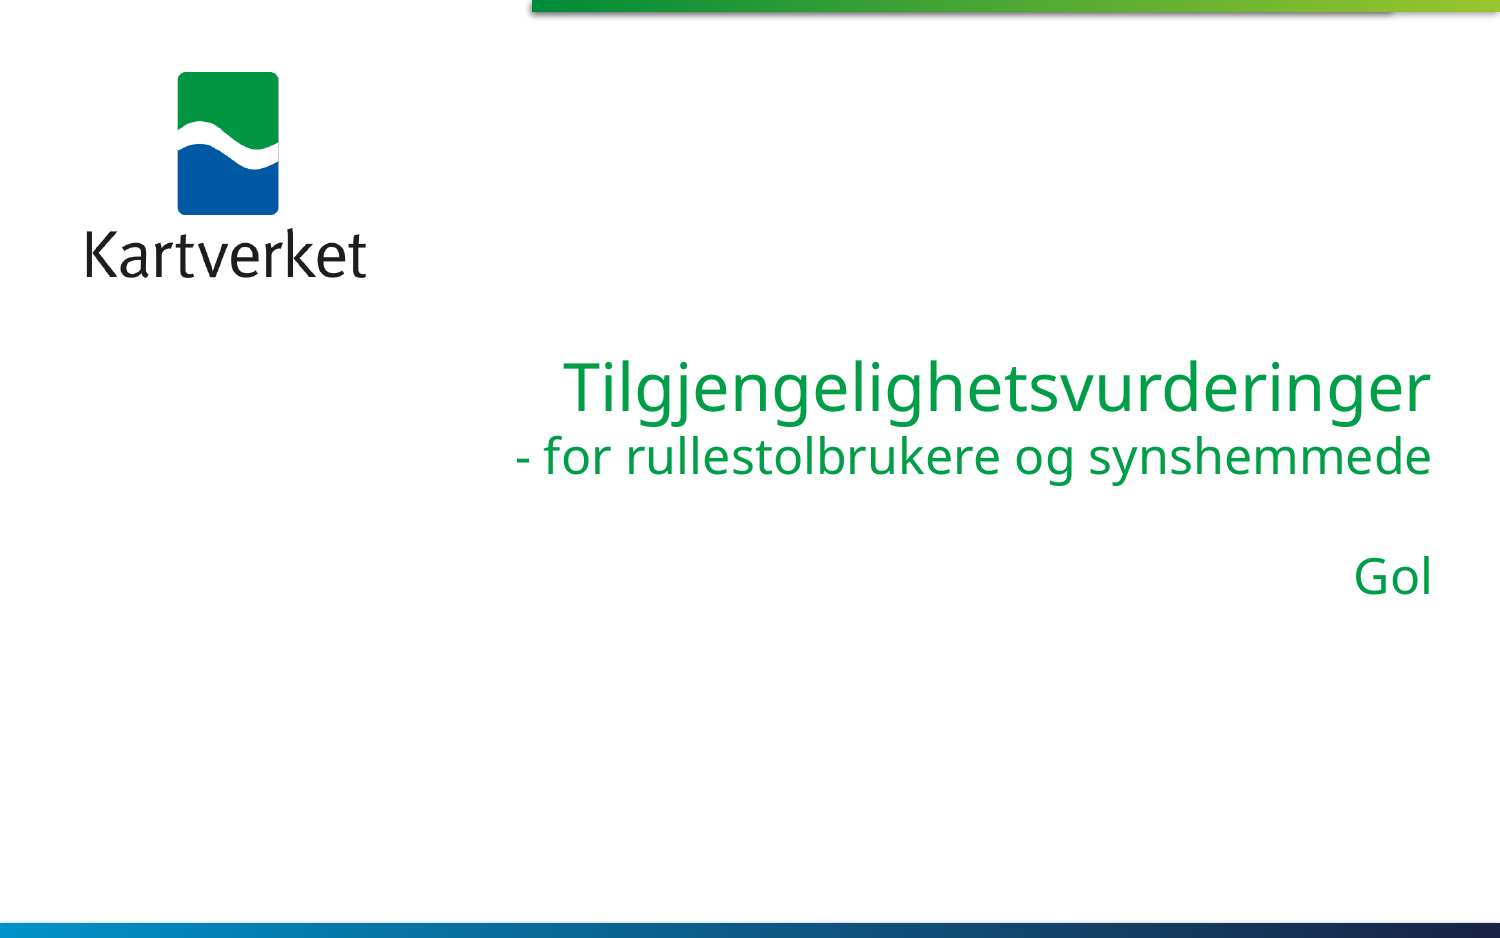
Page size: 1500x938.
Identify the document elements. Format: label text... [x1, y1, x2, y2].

text_box Tilgjengelighetsvurderinger - for rullestolbrukere og synshemmede Gol [66, 337, 1449, 613]
